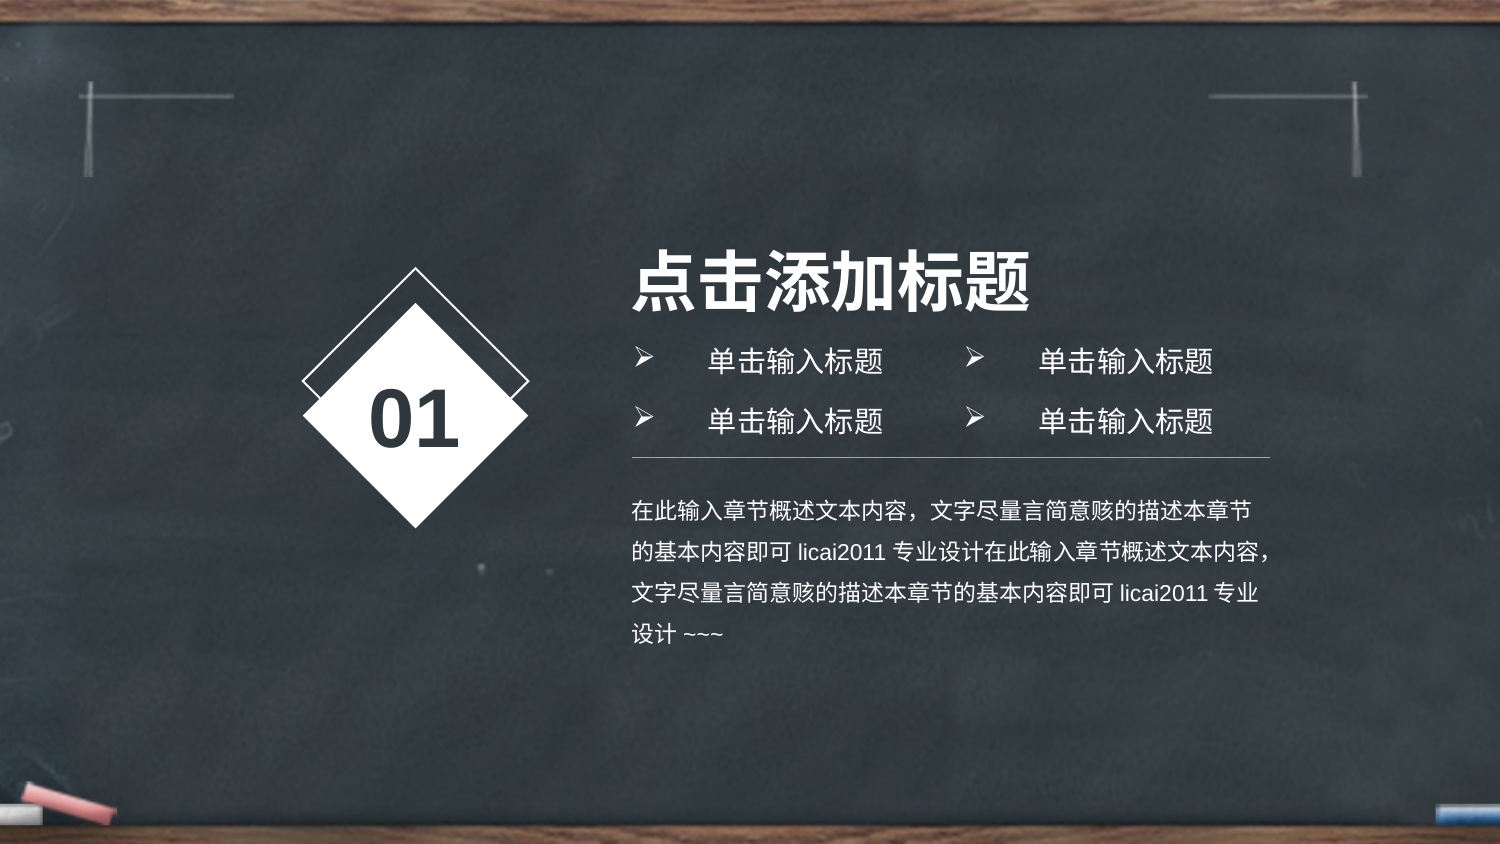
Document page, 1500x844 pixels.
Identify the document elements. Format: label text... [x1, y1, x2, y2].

text_box 单击输入标题 [617, 335, 899, 386]
text_box [357, 472, 474, 530]
text_box [0, 0, 1500, 844]
text_box [301, 363, 353, 468]
text_box 单击输入标题 [948, 395, 1230, 446]
text_box 在此输入章节概述文本内容，文字尽量言简意赅的描述本章节的基本内容即可licai2011专业设计在此输入章节概述文本内容，文字尽量言简意赅的描述本章节的基本内容即可licai2011专业设计~~~ [616, 474, 1282, 655]
text_box [360, 301, 471, 356]
text_box 单击输入标题 [617, 395, 899, 446]
text_box 单击输入标题 [948, 335, 1230, 386]
text_box 点击添加标题 [615, 232, 1047, 328]
text_box 01 [353, 356, 477, 472]
text_box [477, 362, 530, 469]
text_box [301, 266, 530, 398]
